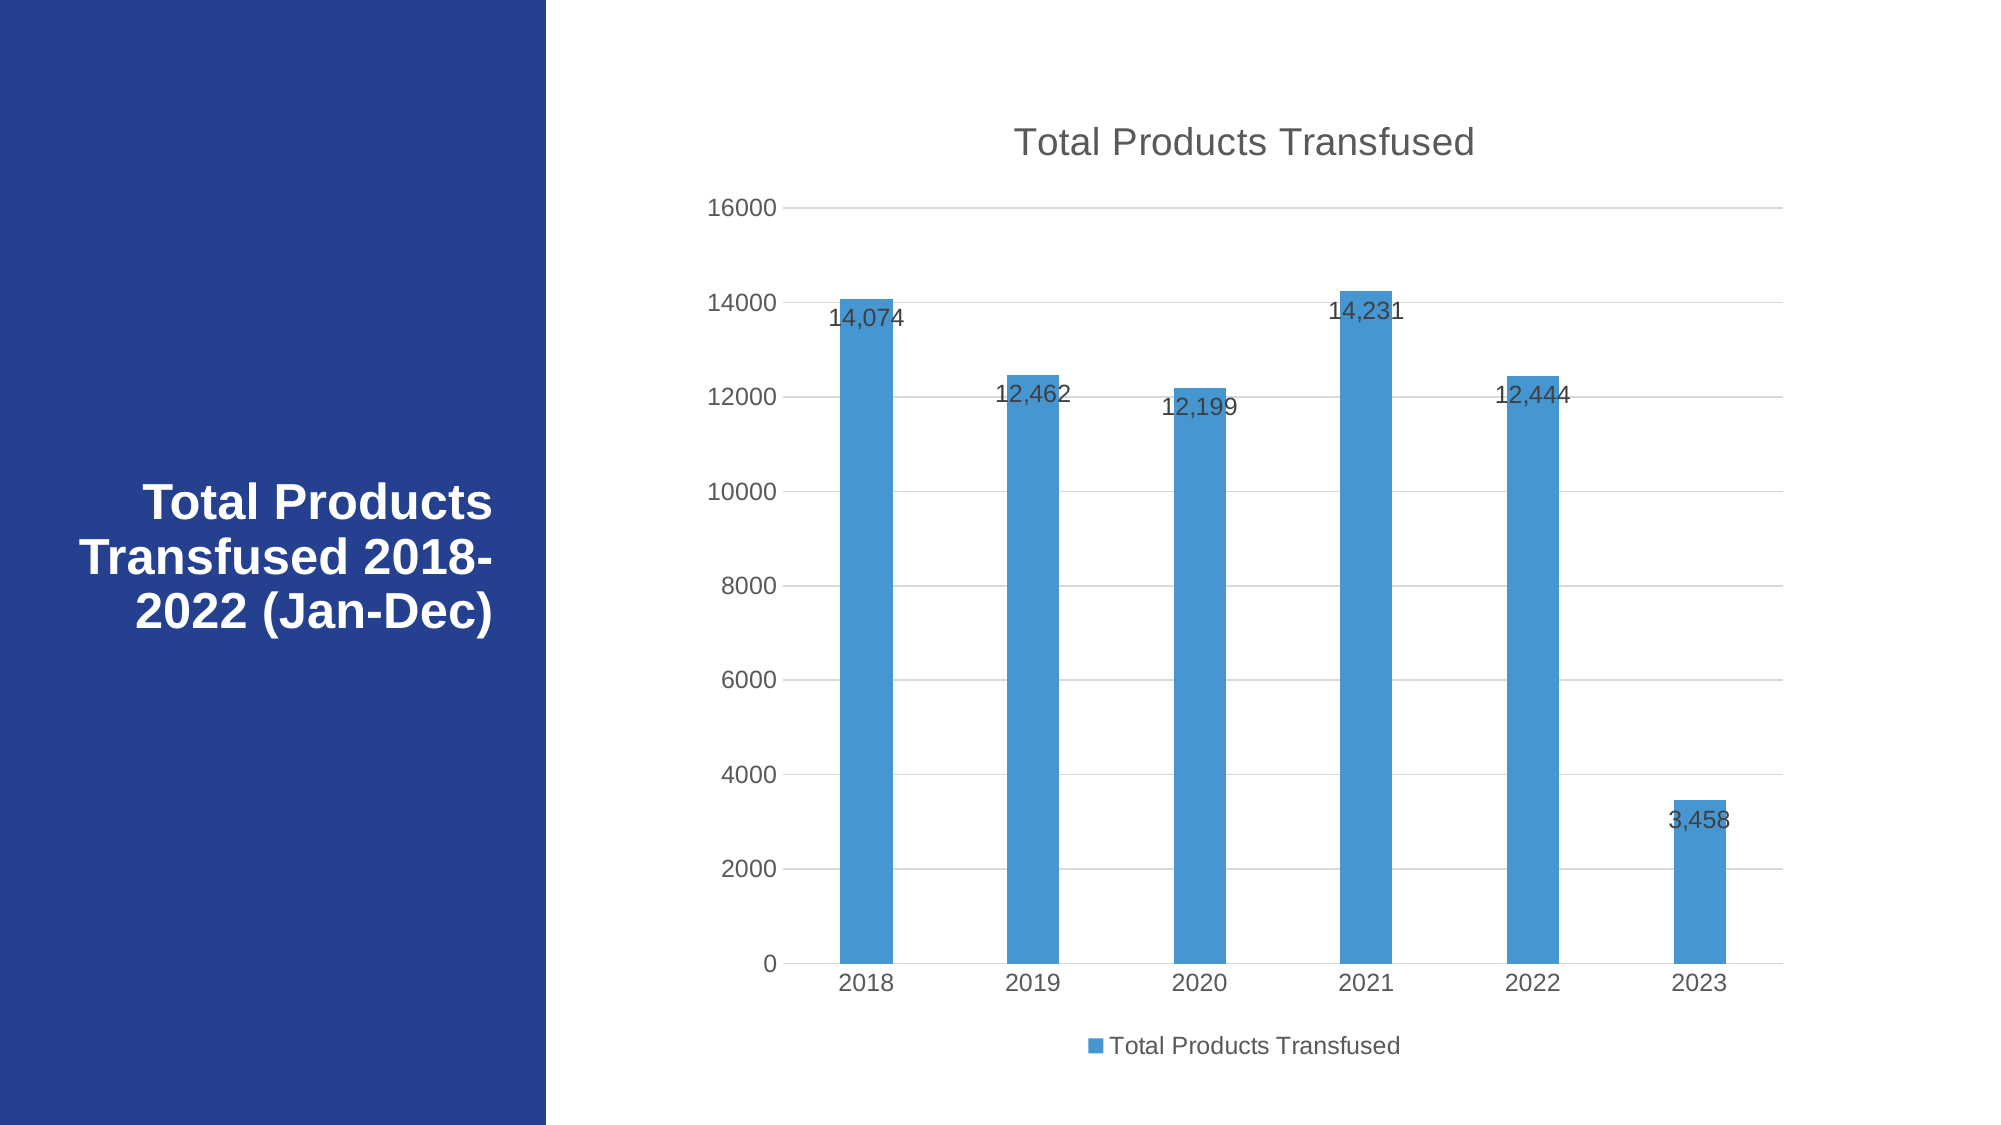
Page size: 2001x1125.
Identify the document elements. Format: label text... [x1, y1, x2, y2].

chart [684, 80, 1806, 1066]
title Total Products Transfused 2018-2022 (Jan-Dec) [37, 448, 509, 667]
